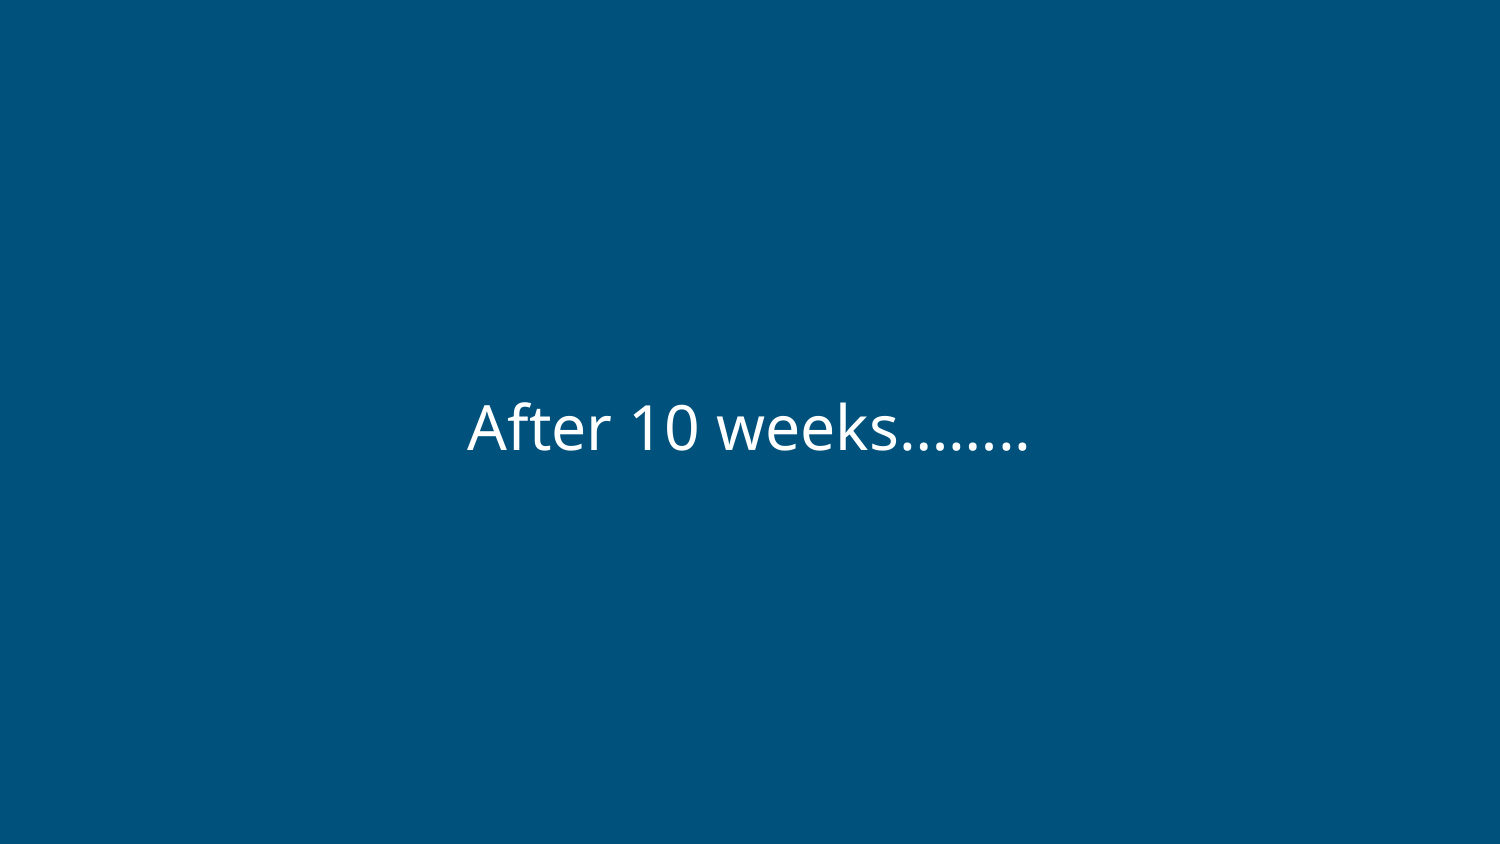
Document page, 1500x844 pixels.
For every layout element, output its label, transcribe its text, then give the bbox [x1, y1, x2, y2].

title After 10 weeks…….. [63, 365, 1437, 479]
